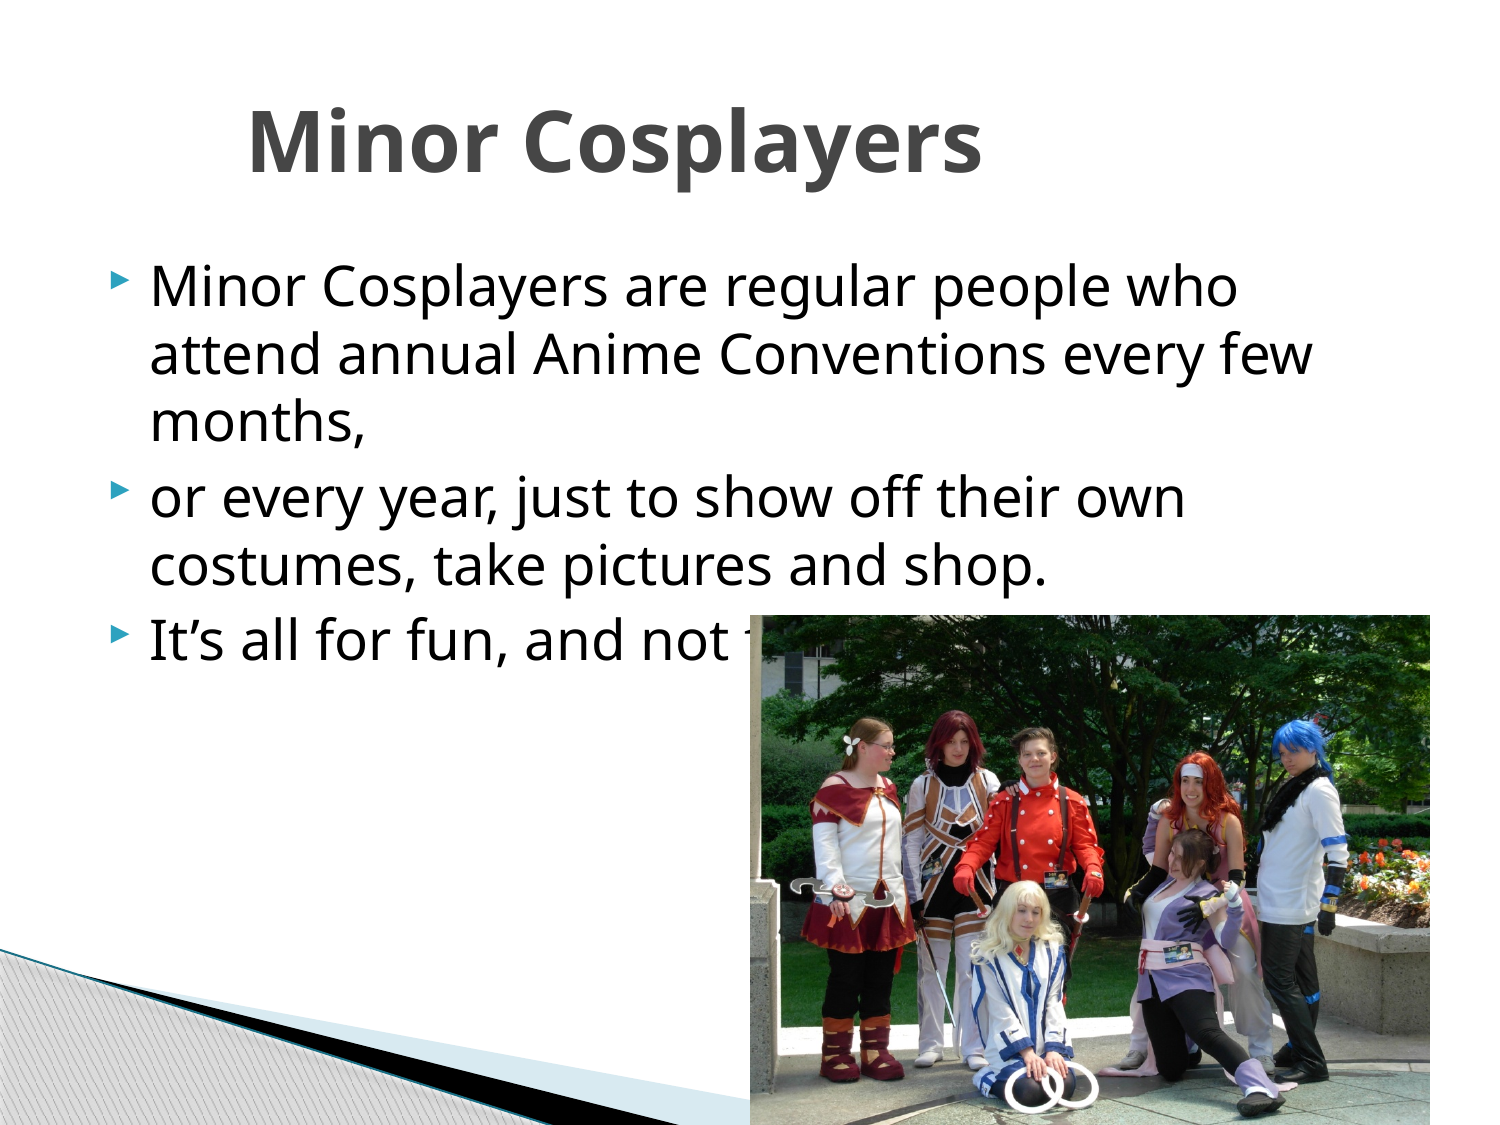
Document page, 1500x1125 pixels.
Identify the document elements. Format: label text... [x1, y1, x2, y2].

list Minor Cosplayers are regular people who attend annual Anime Conventions every few months, or every year, just to show off their own costumes, take pictures and shop. It’s all for fun, and not for competition. [75, 243, 1425, 986]
picture [749, 614, 1430, 1125]
title Minor Cosplayers [75, 45, 1425, 233]
